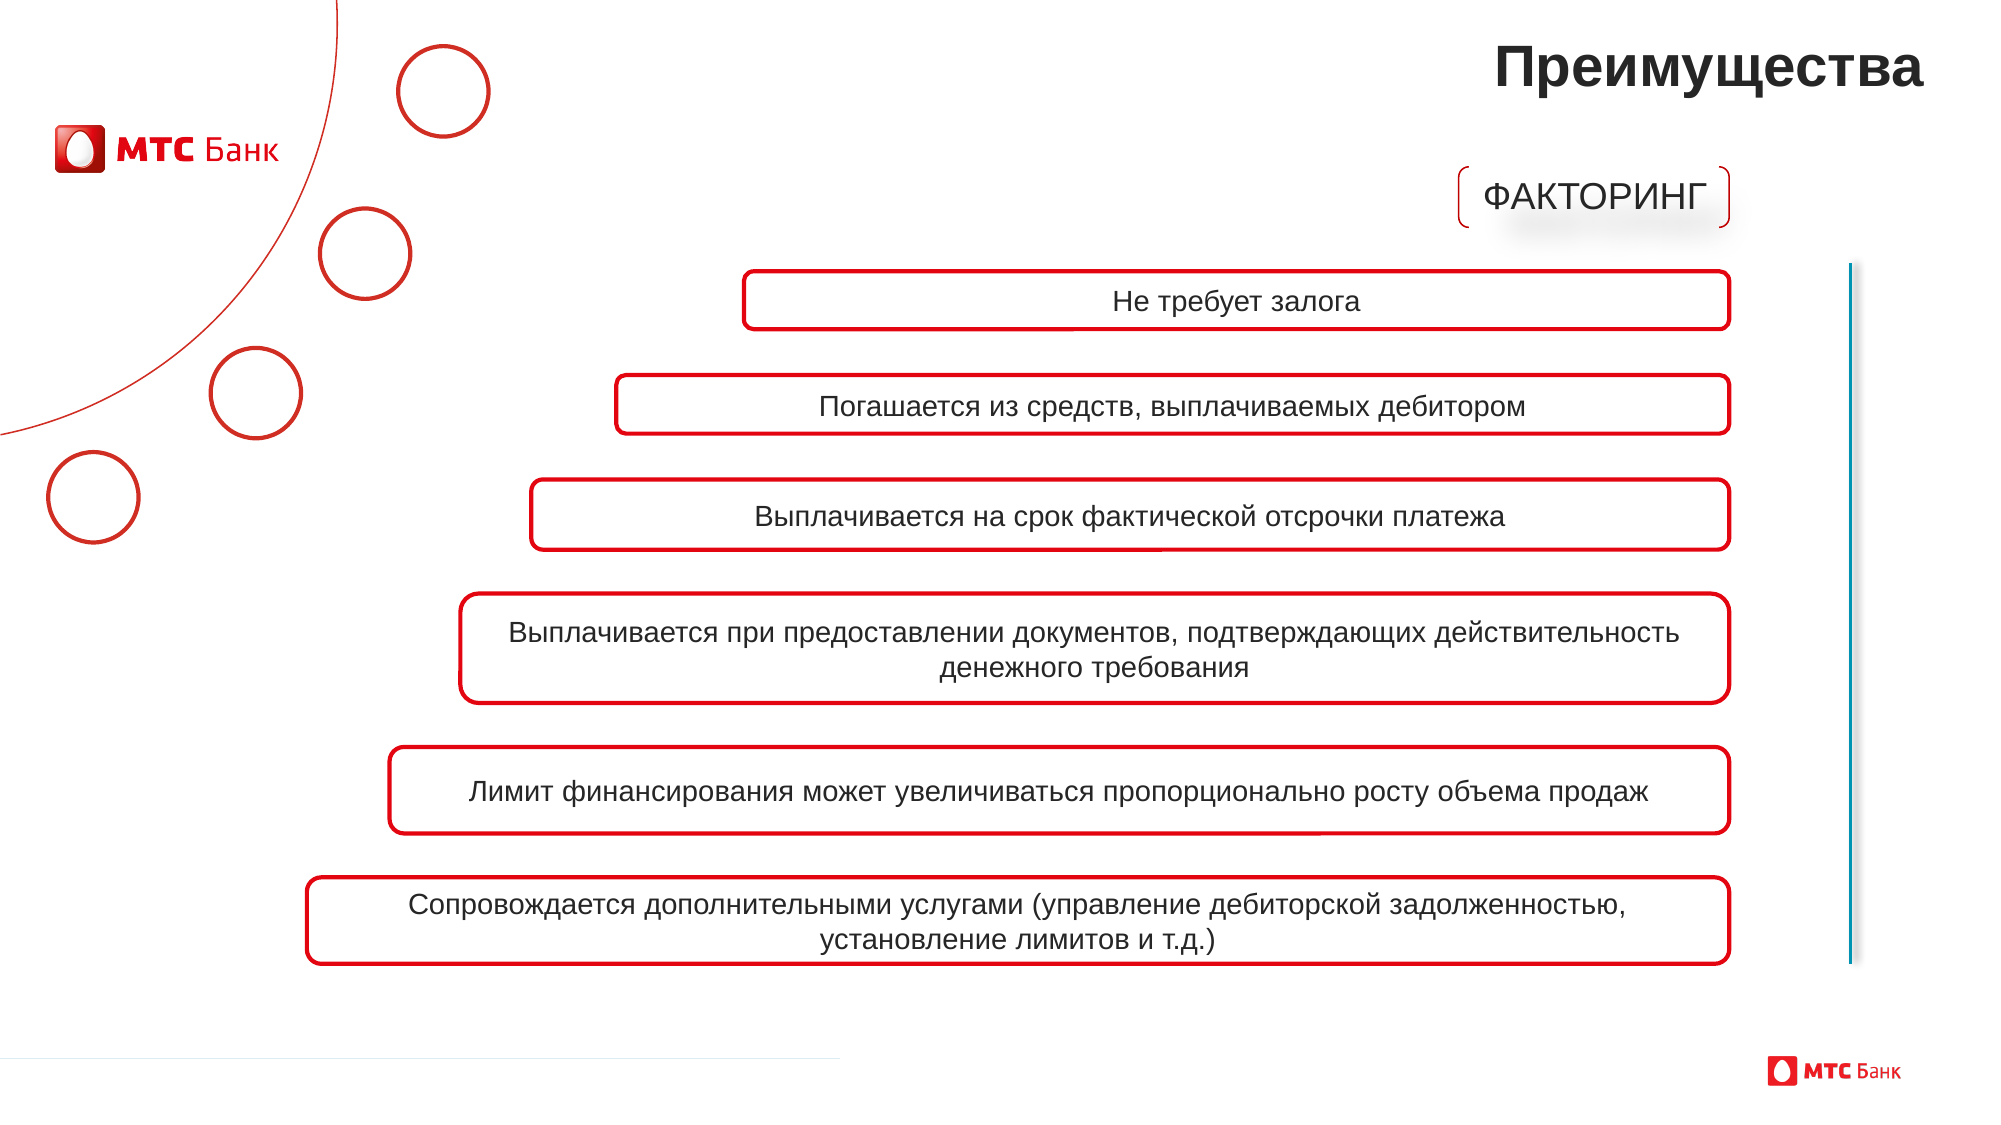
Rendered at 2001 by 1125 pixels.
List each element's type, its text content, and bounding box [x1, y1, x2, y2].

picture [1767, 1046, 1901, 1095]
picture [54, 125, 279, 173]
text_box Сопровождается дополнительными услугами (управление дебиторской задолженностью, установление лимитов и т.д.) [304, 875, 1732, 966]
text_box Выплачивается при предоставлении документов, подтверждающих действительность денежного требования [458, 591, 1732, 706]
text_box [317, 206, 413, 301]
text_box Преимущества [1476, 0, 2000, 152]
text_box [0, 0, 339, 436]
text_box Не требует залога [741, 269, 1732, 332]
text_box [396, 44, 491, 139]
text_box [1457, 166, 1730, 229]
text_box [208, 345, 304, 441]
text_box Лимит финансирования может увеличиваться пропорционально росту объема продаж [387, 744, 1732, 836]
text_box [46, 449, 141, 545]
text_box Погашается из средств, выплачиваемых дебитором [614, 372, 1732, 436]
text_box ФАКТОРИНГ [1457, 164, 1723, 176]
text_box Выплачивается на срок фактической отсрочки платежа [529, 477, 1732, 552]
